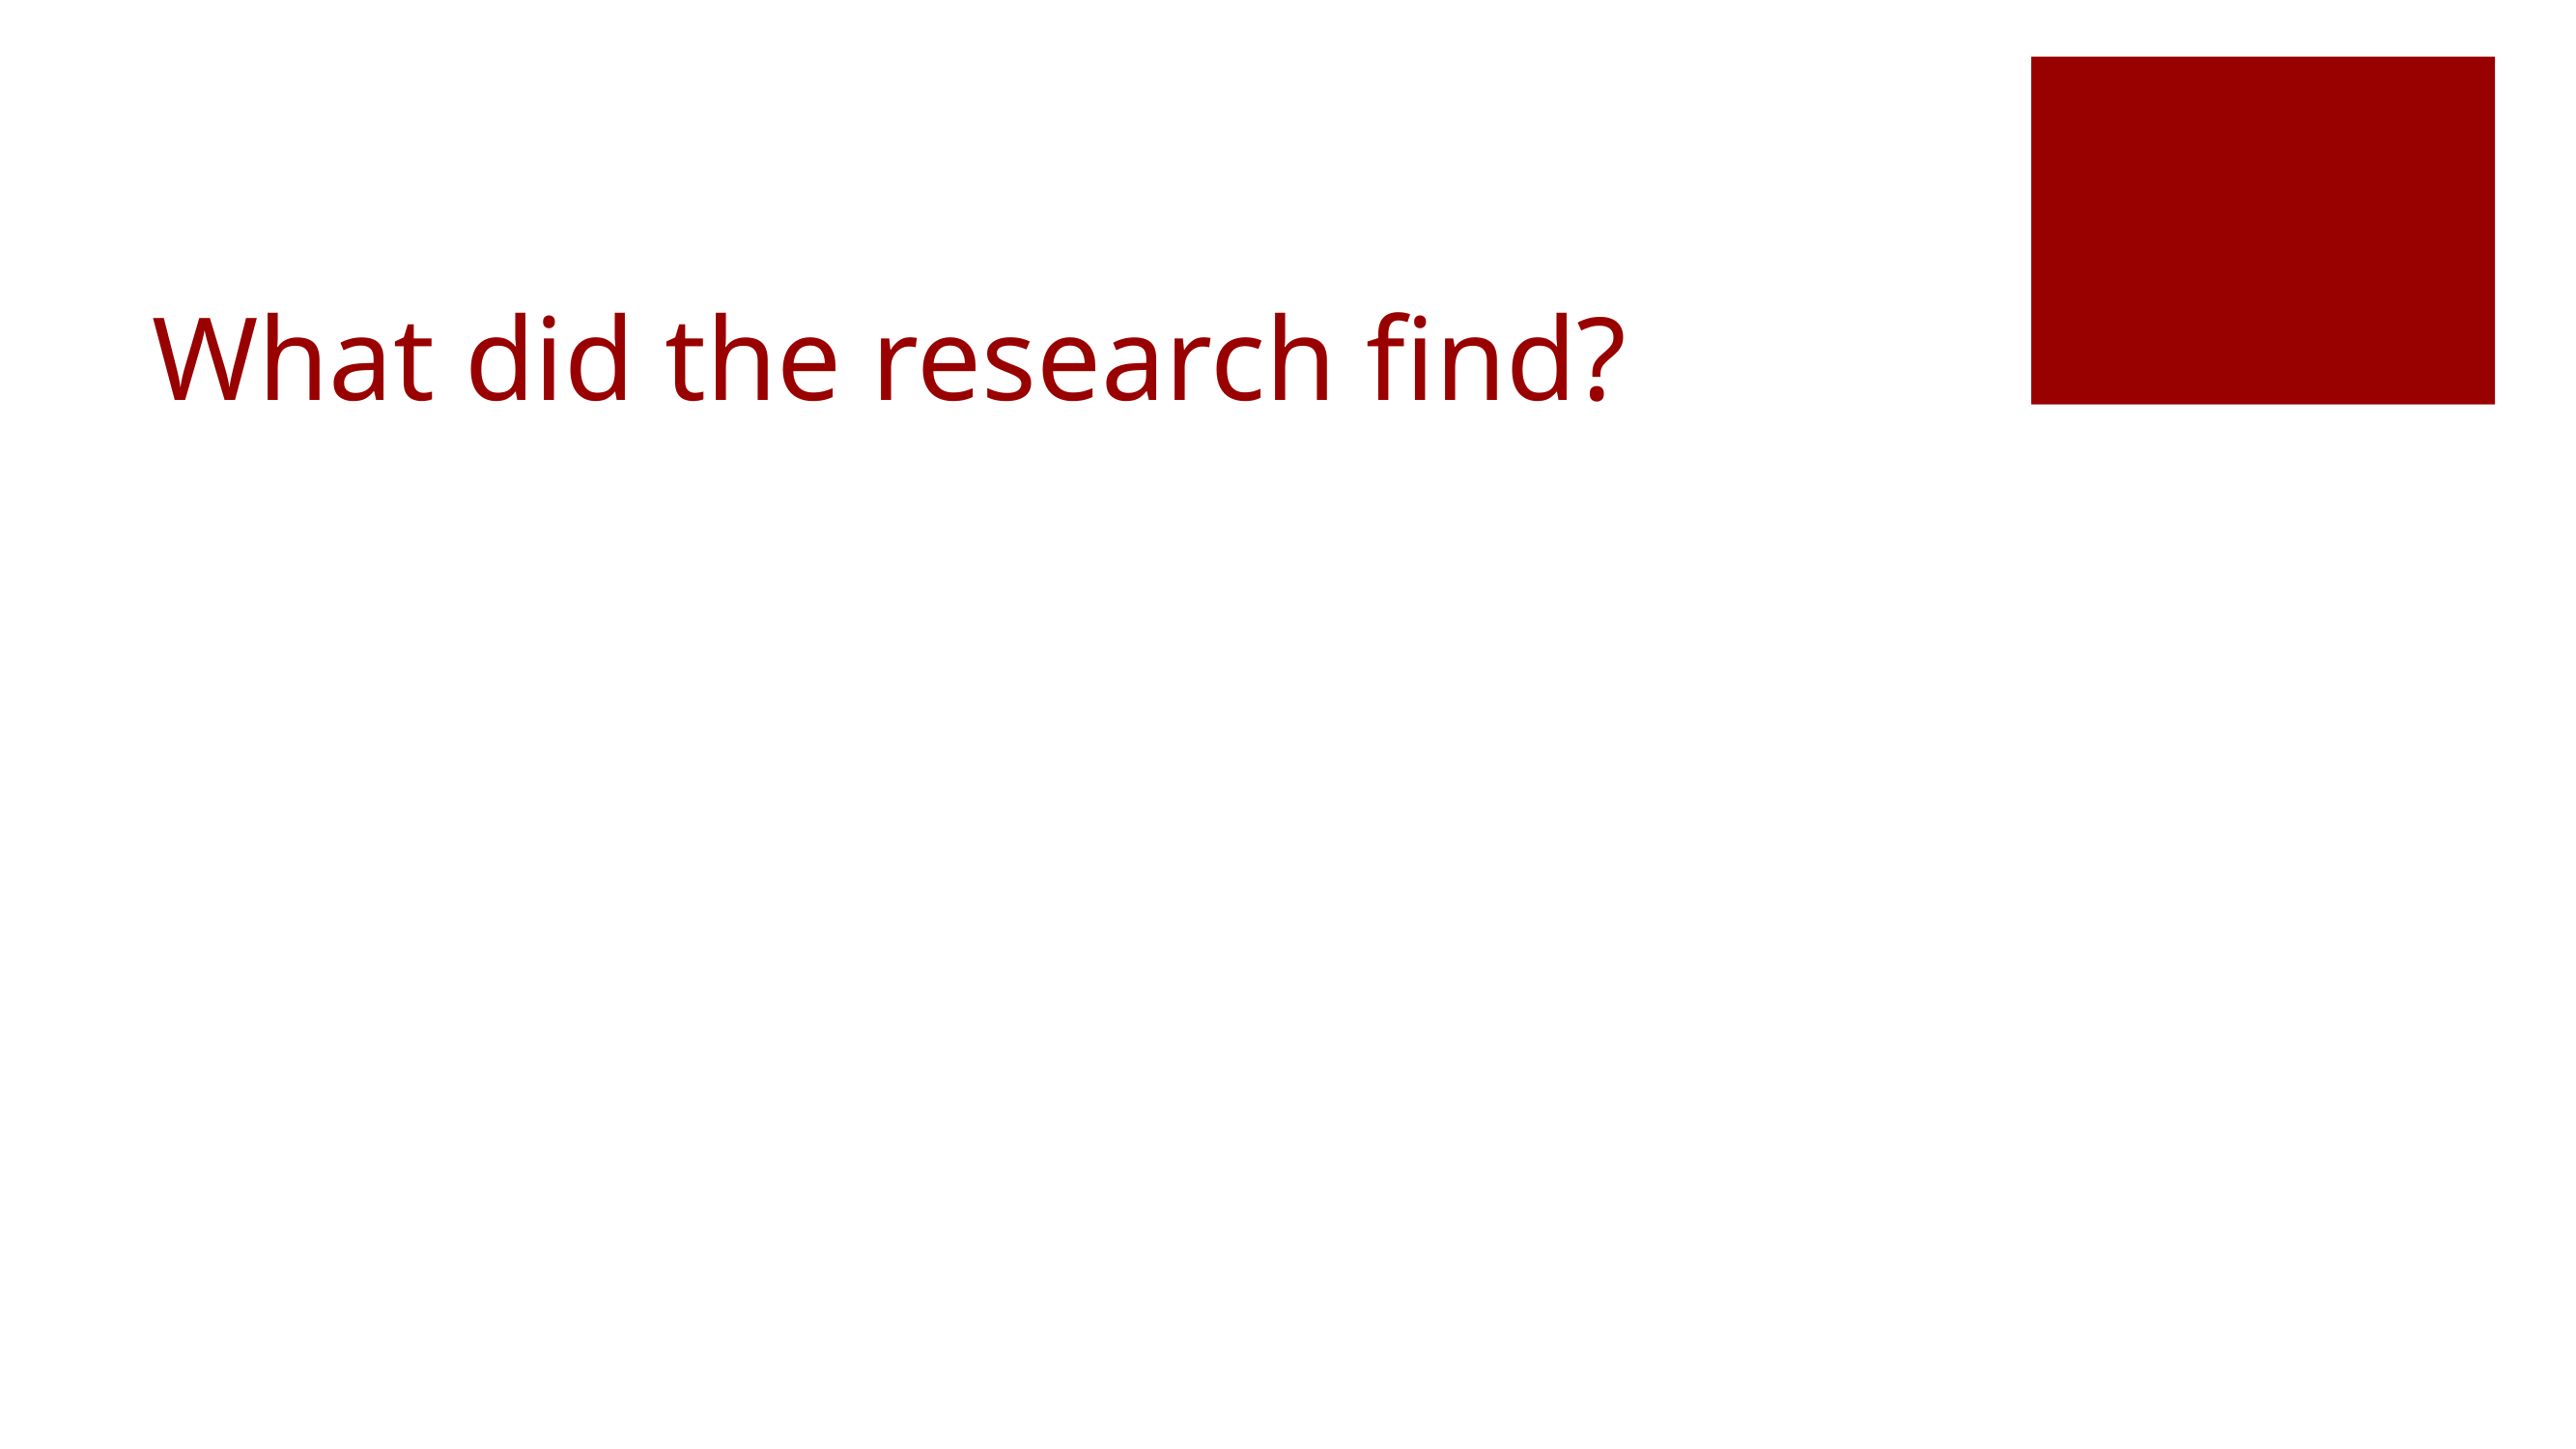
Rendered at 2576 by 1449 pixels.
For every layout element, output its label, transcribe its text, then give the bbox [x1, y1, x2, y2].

title What did the research find? [128, 193, 1963, 435]
